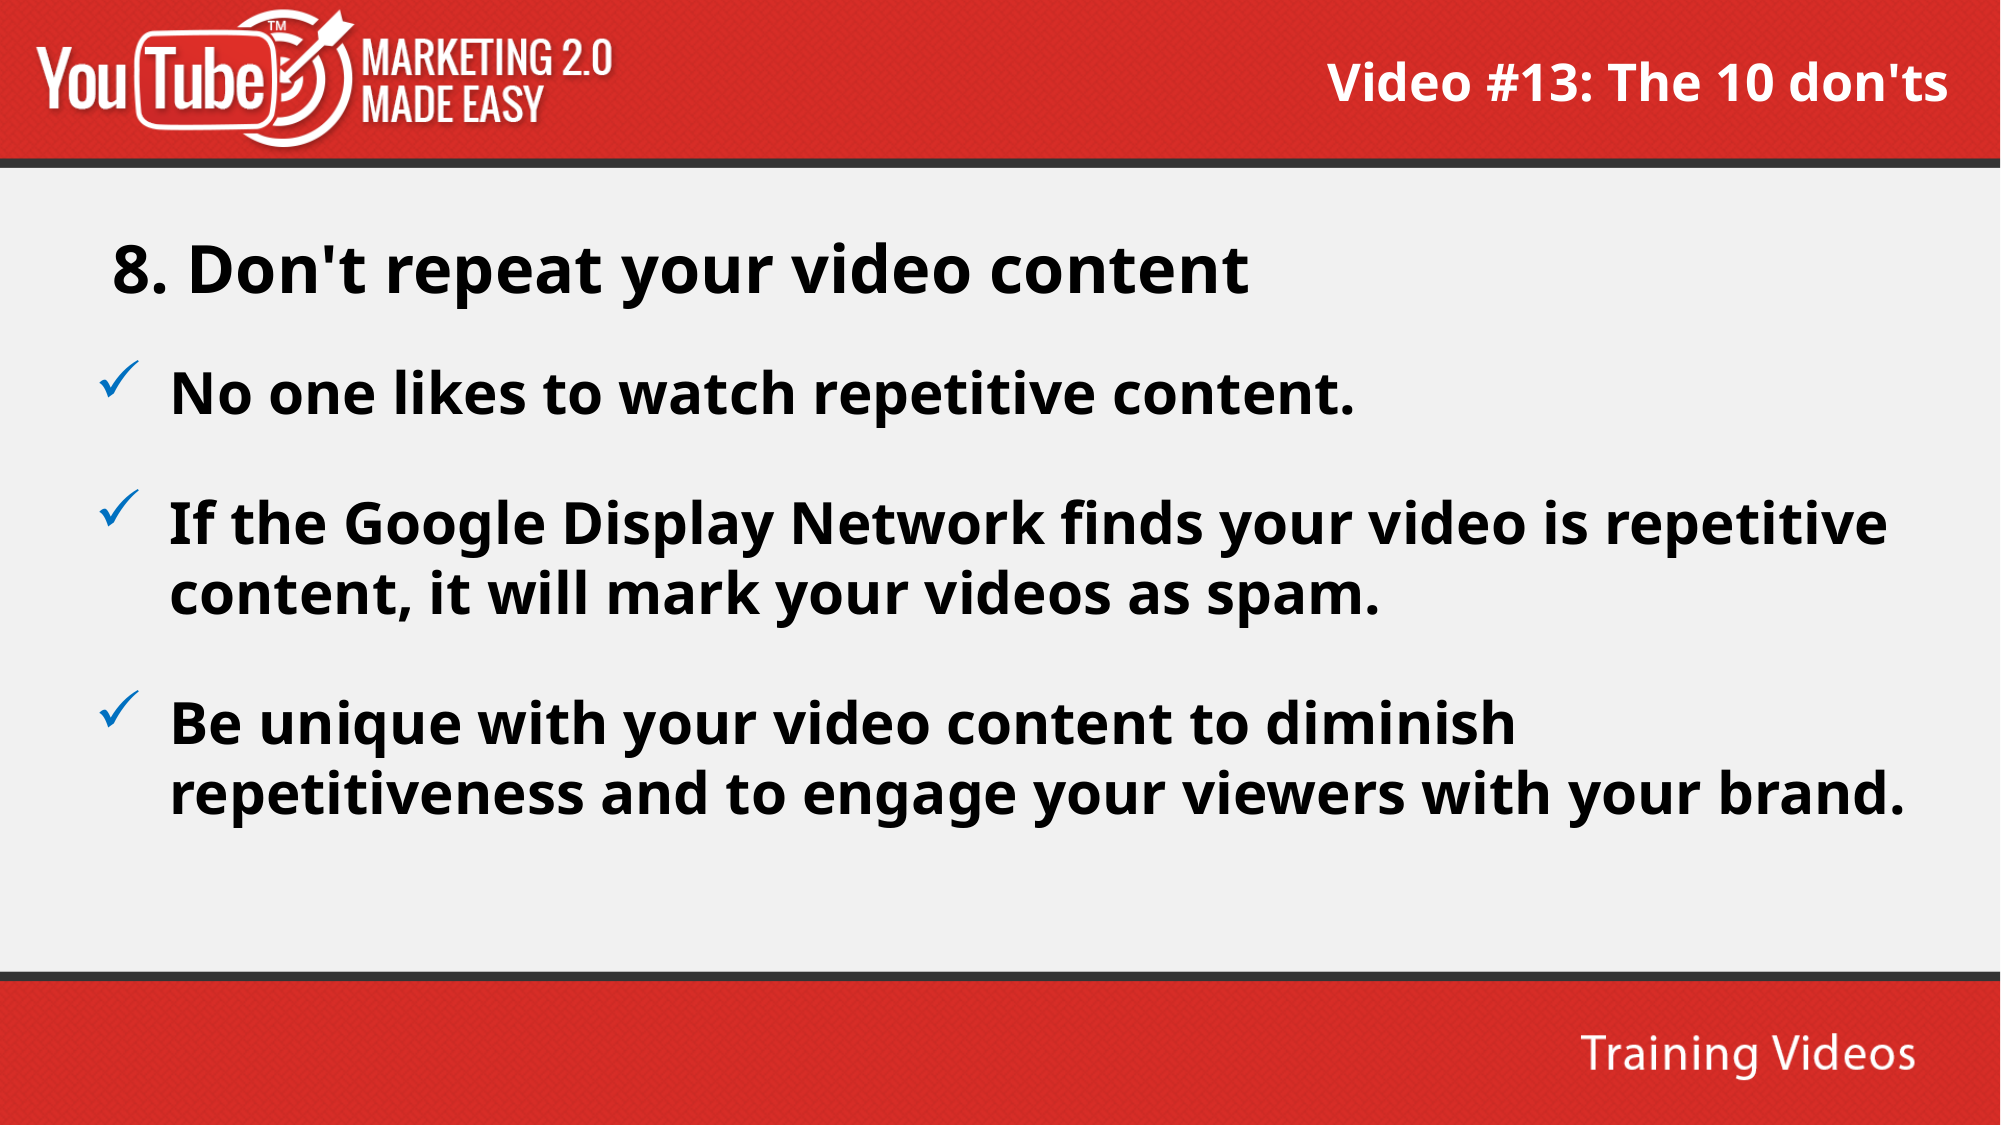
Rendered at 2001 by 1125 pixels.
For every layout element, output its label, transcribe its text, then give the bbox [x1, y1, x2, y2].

picture [0, 0, 2001, 1125]
text_box If the Google Display Network finds your video is repetitive content, it will mark your videos as spam. [80, 478, 1933, 634]
text_box 8. Don't repeat your video content [80, 219, 1918, 314]
text_box Be unique with your video content to diminish repetitiveness and to engage your viewers with your brand. [80, 678, 1933, 834]
text_box No one likes to watch repetitive content. [80, 349, 1935, 434]
text_box Video #13: The 10 don'ts [899, 41, 1979, 119]
